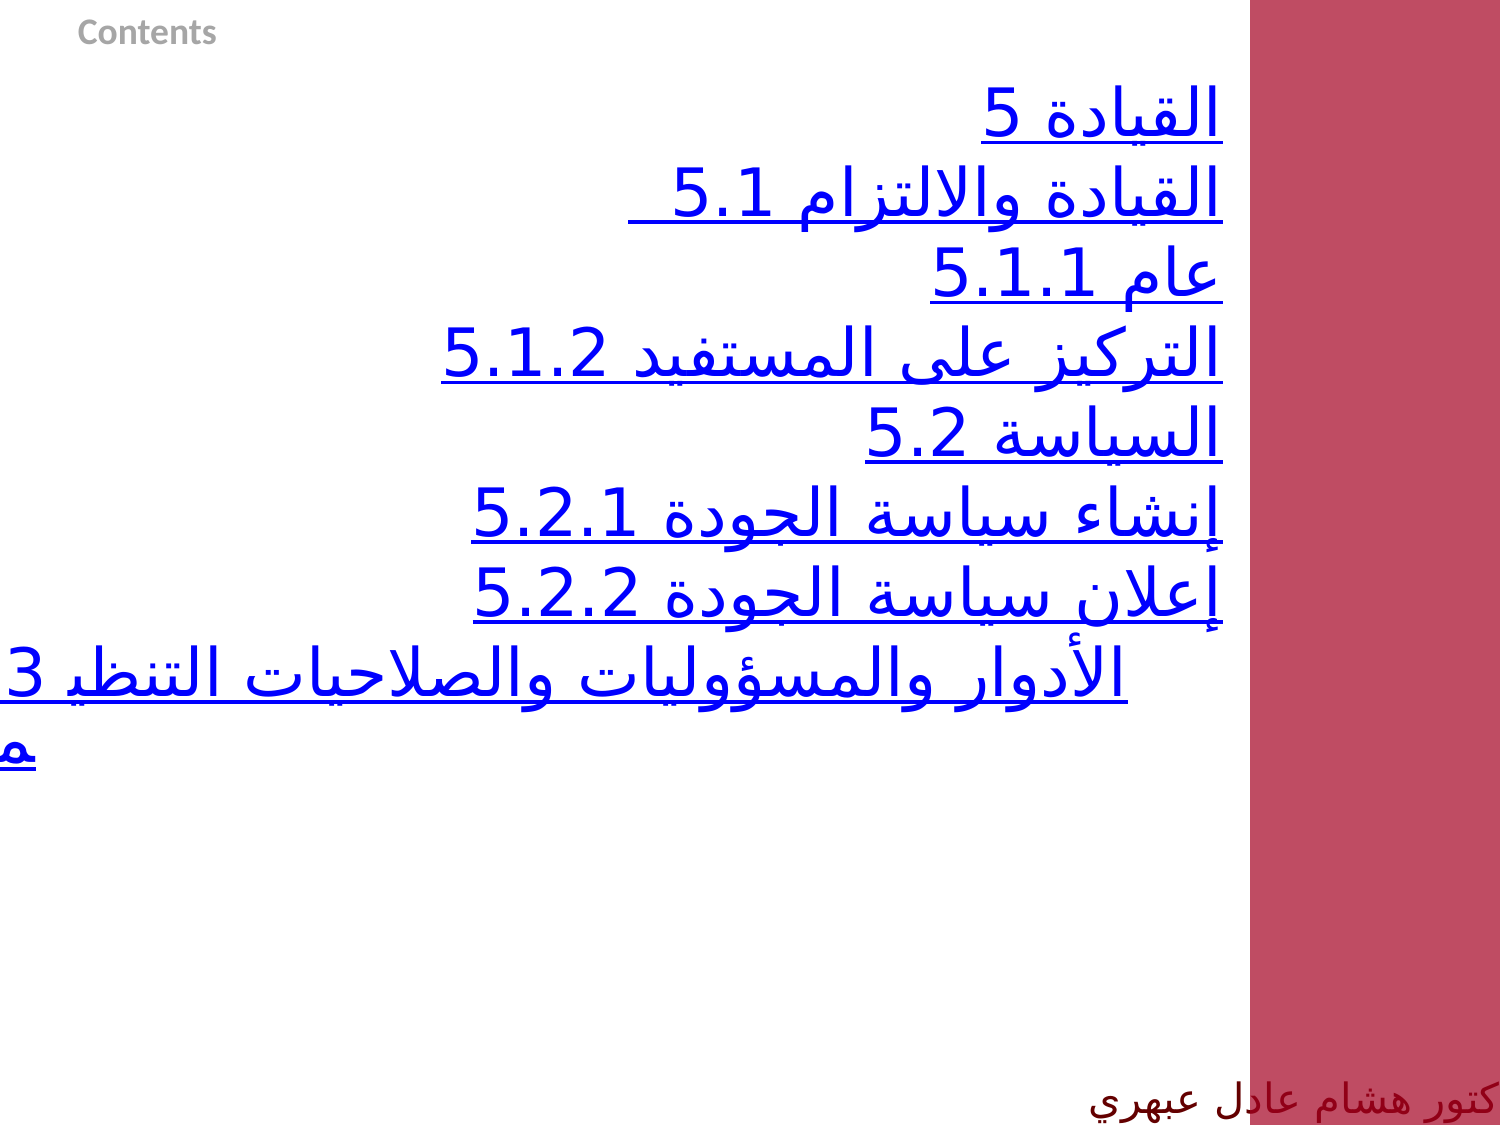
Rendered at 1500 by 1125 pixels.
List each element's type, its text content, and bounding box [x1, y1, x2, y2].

text_box الدكتور هشام عادل عبهري [1073, 1064, 1248, 1125]
text_box [1248, 0, 1500, 1125]
text_box 5 القيادة 5.1 القيادة والالتزام 5.1.1 عام 5.1.2 التركيز على المستفيد 5.2 السياسة 5.2.1 إنشاء سياسة الجودة 5.2.2 إعلان سياسة الجودة 5.3 الأدوار والمسؤوليات والصلاحيات التنظيمية [12, 62, 1238, 717]
text_box Contents [63, 0, 232, 60]
